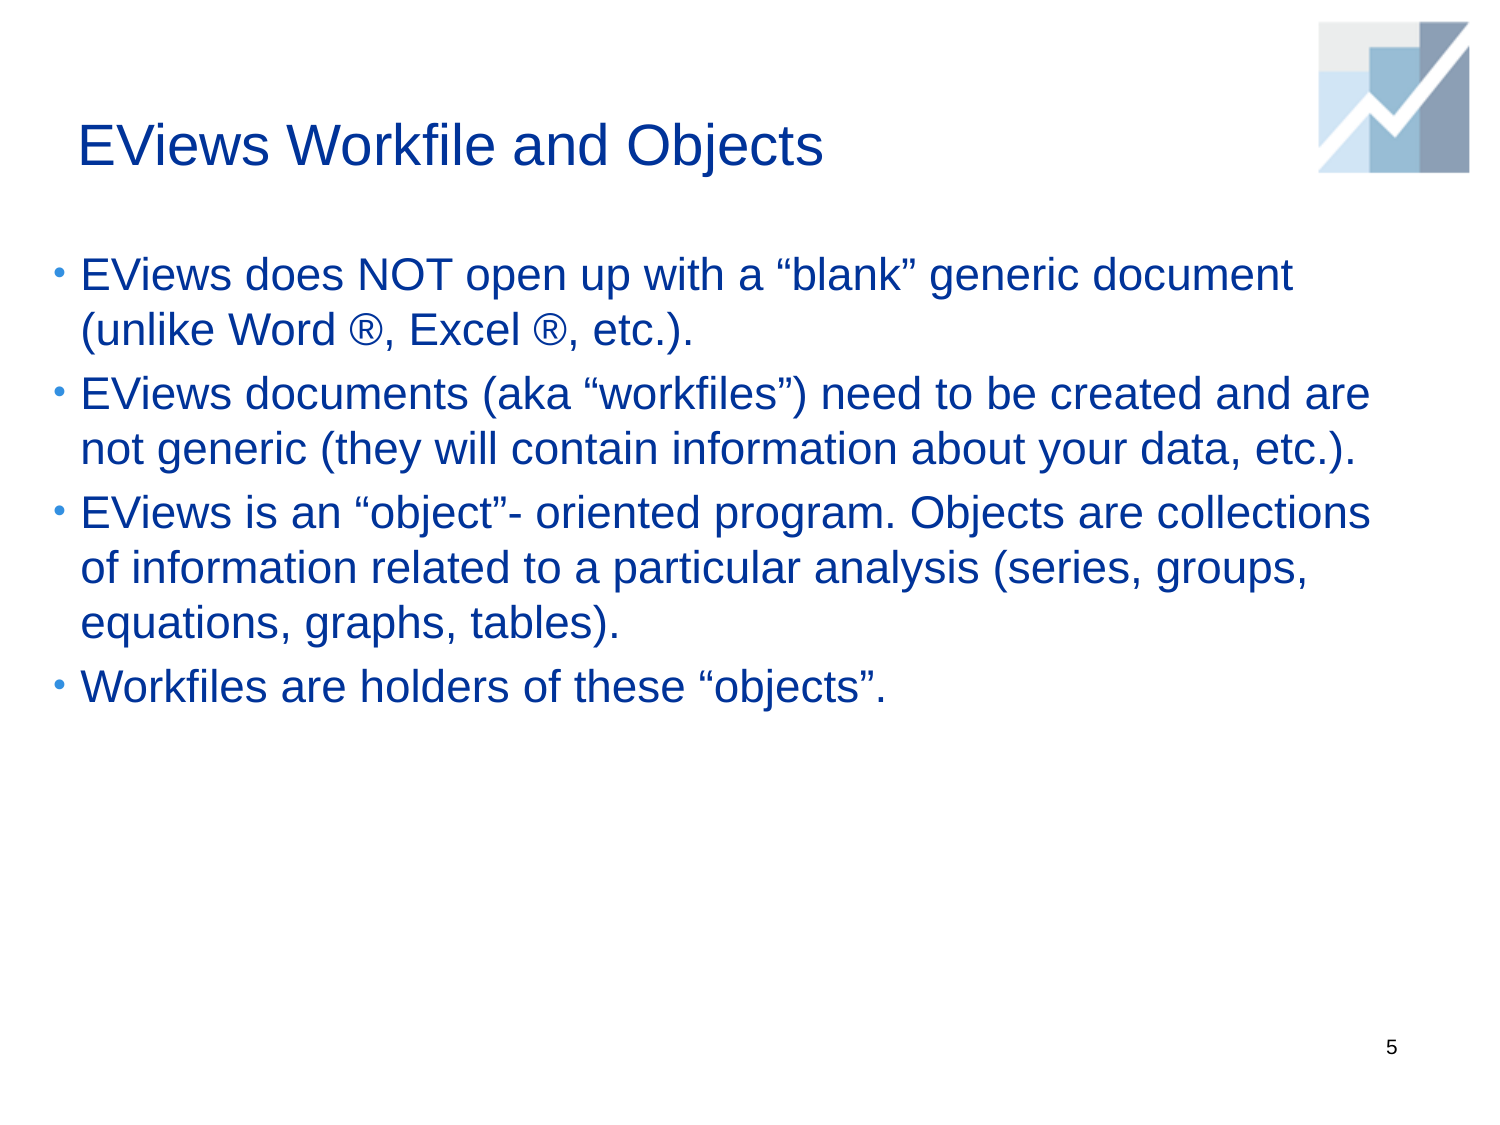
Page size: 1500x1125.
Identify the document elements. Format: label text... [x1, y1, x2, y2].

picture [1300, 11, 1479, 181]
list EViews does NOT open up with a “blank” generic document (unlike Word ®, Excel ®, etc.). EViews documents (aka “workfiles”) need to be created and are not generic (they will contain information about your data, etc.). EViews is an “object”- oriented program. Objects are collections of information related to a particular analysis (series, groups, equations, graphs, tables). Workfiles are holders of these “objects”. [37, 237, 1438, 977]
title EViews Workfile and Objects [62, 0, 1297, 185]
slide_number 5 [1262, 1015, 1413, 1067]
